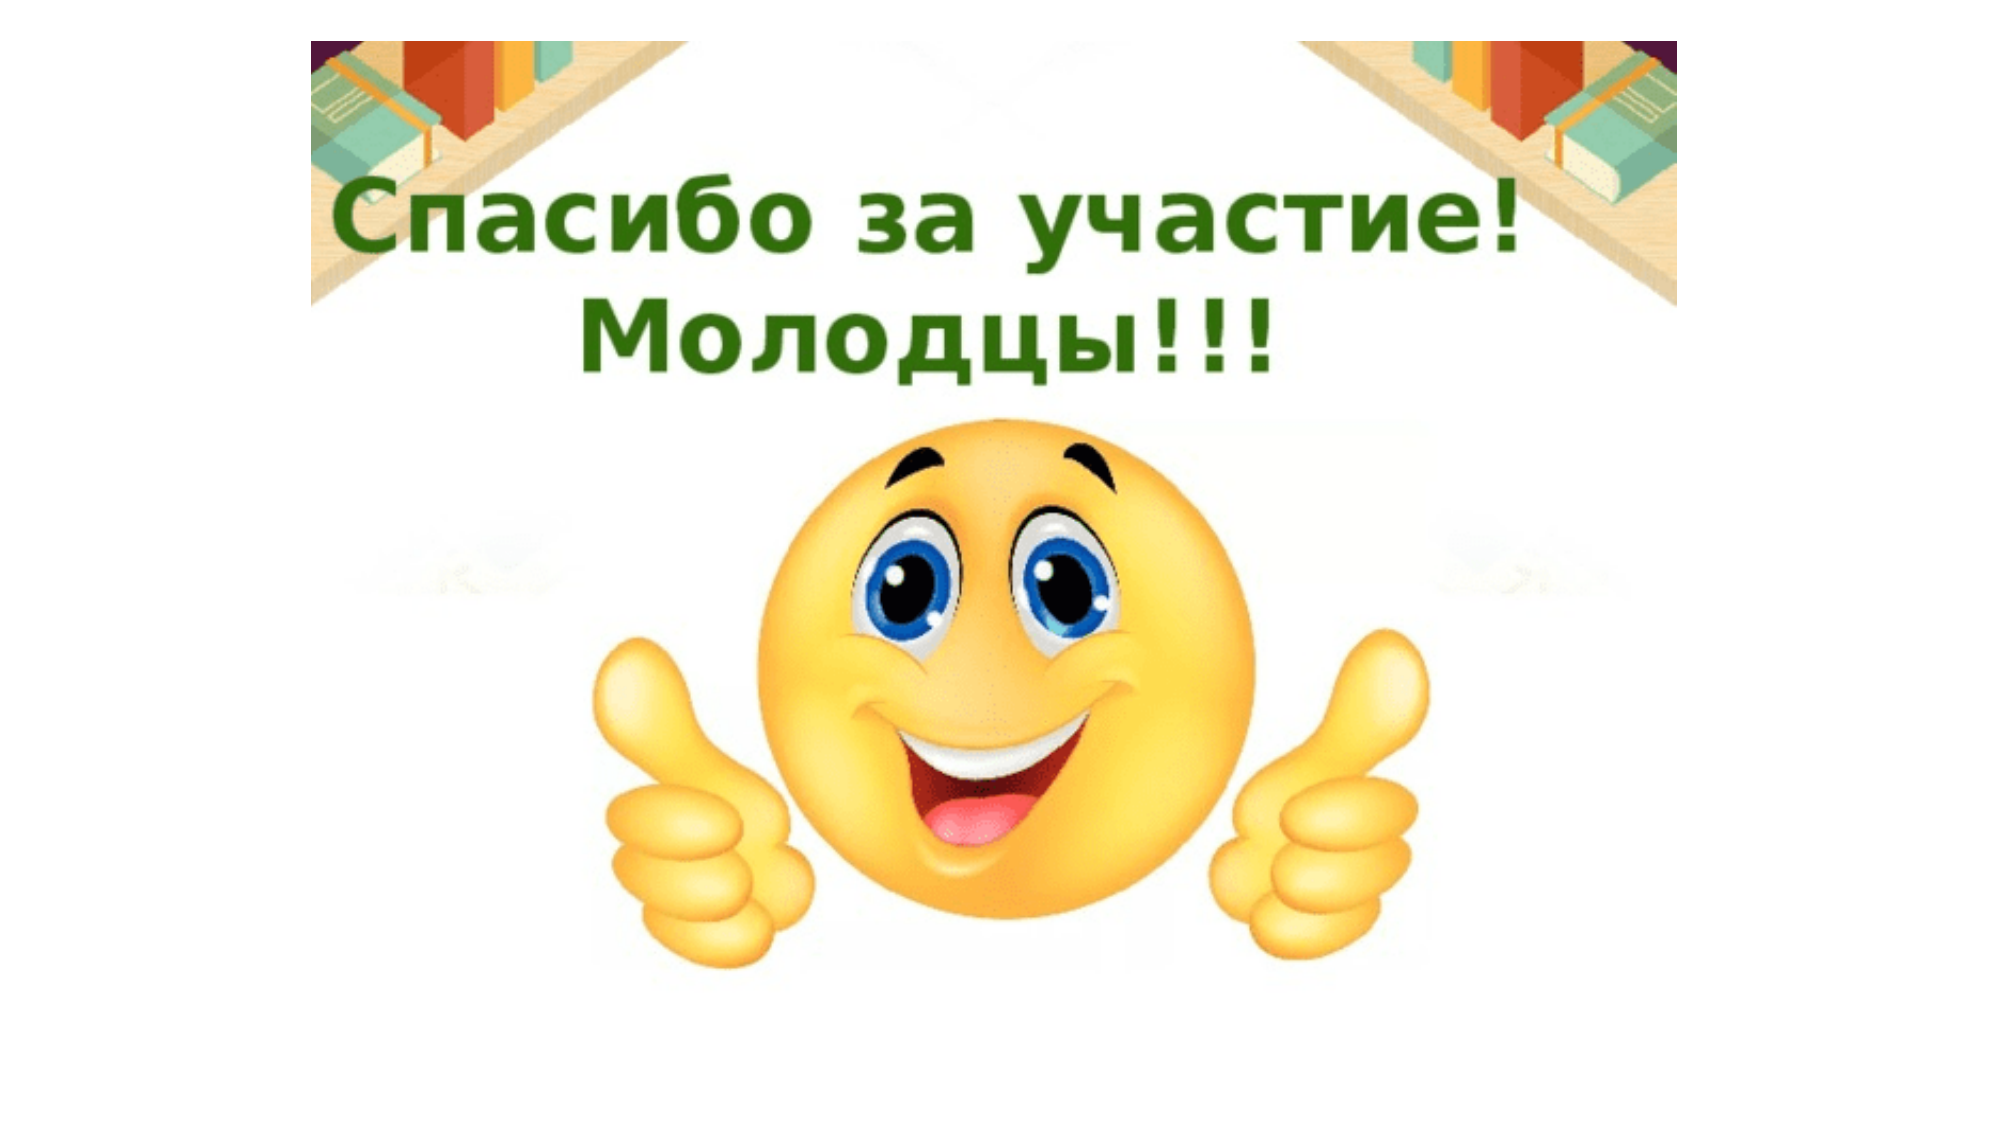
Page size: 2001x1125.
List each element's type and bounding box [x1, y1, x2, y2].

picture [311, 41, 1677, 1058]
